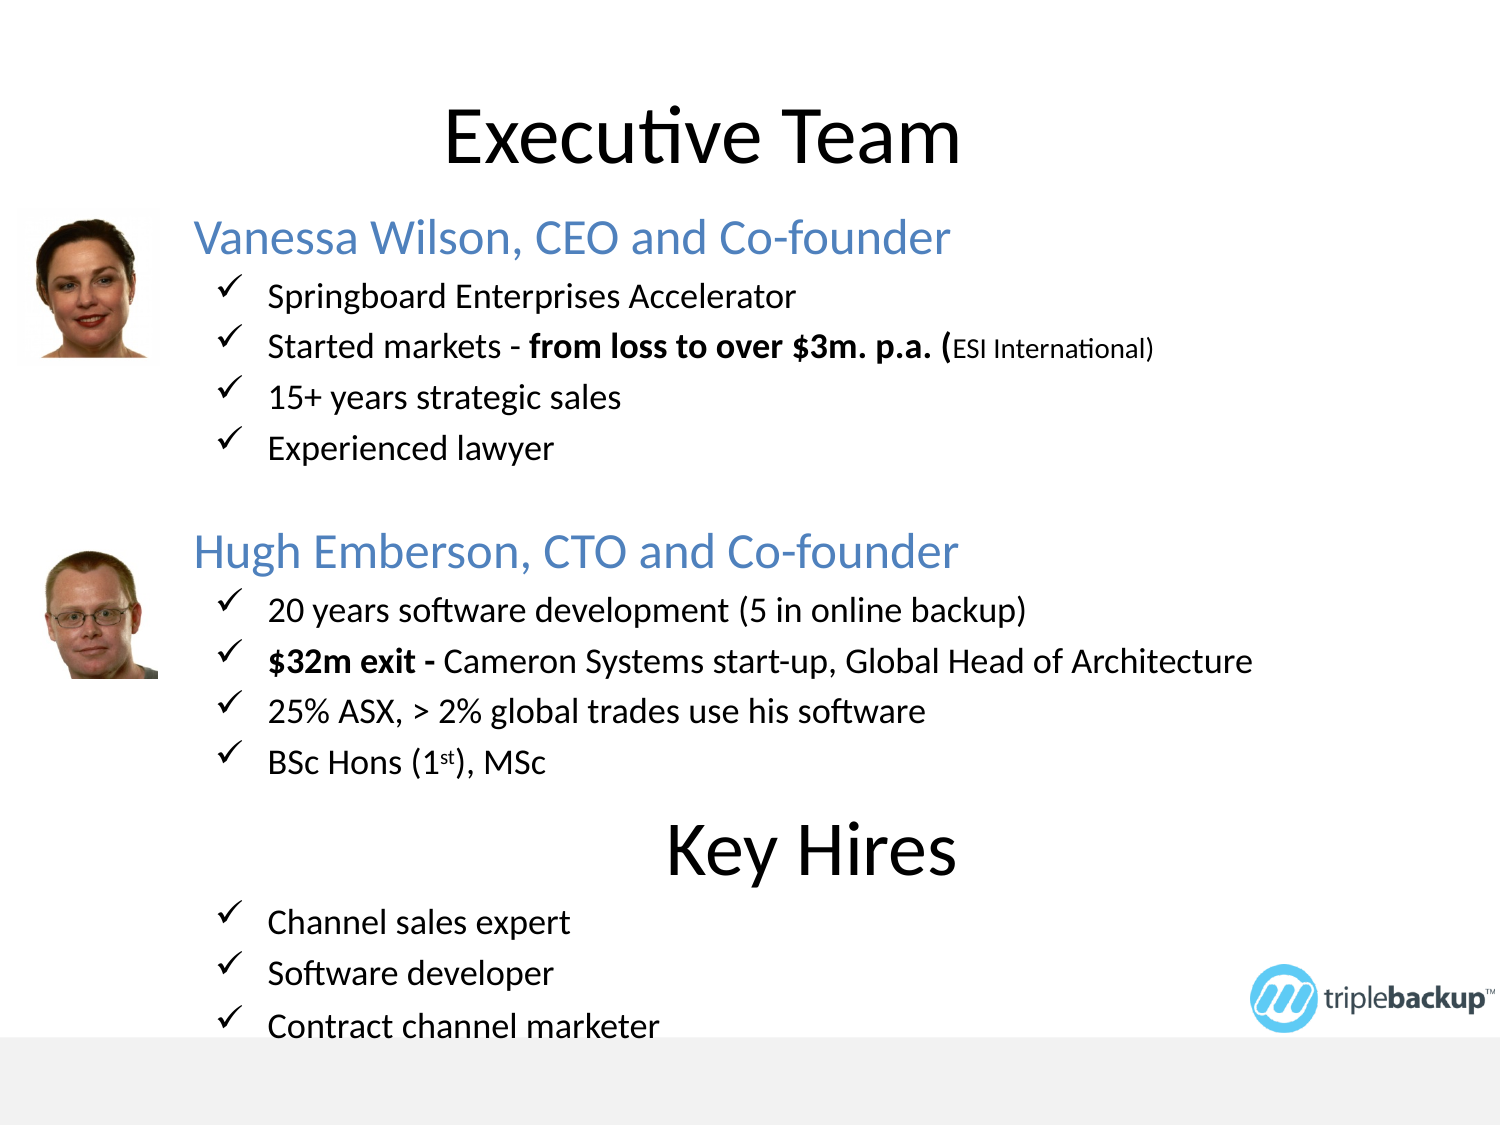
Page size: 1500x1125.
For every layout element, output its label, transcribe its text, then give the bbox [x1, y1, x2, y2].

list Vanessa Wilson, CEO and Co-founder Springboard Enterprises Accelerator Started markets - from loss to over $3m. p.a. (ESI International) 15+ years strategic sales Experienced lawyer Hugh Emberson, CTO and Co-founder 20 years software development (5 in online backup) $32m exit - Cameron Systems start-up, Global Head of Architecture 25% ASX, > 2% global trades use his software BSc Hons (1st), MSc Key Hires Channel sales expert Software developer Contract channel marketer [75, 196, 1425, 1125]
title Executive Team [41, 42, 1366, 206]
picture [1425, 964, 1495, 1033]
picture [17, 207, 160, 367]
picture [29, 549, 158, 679]
